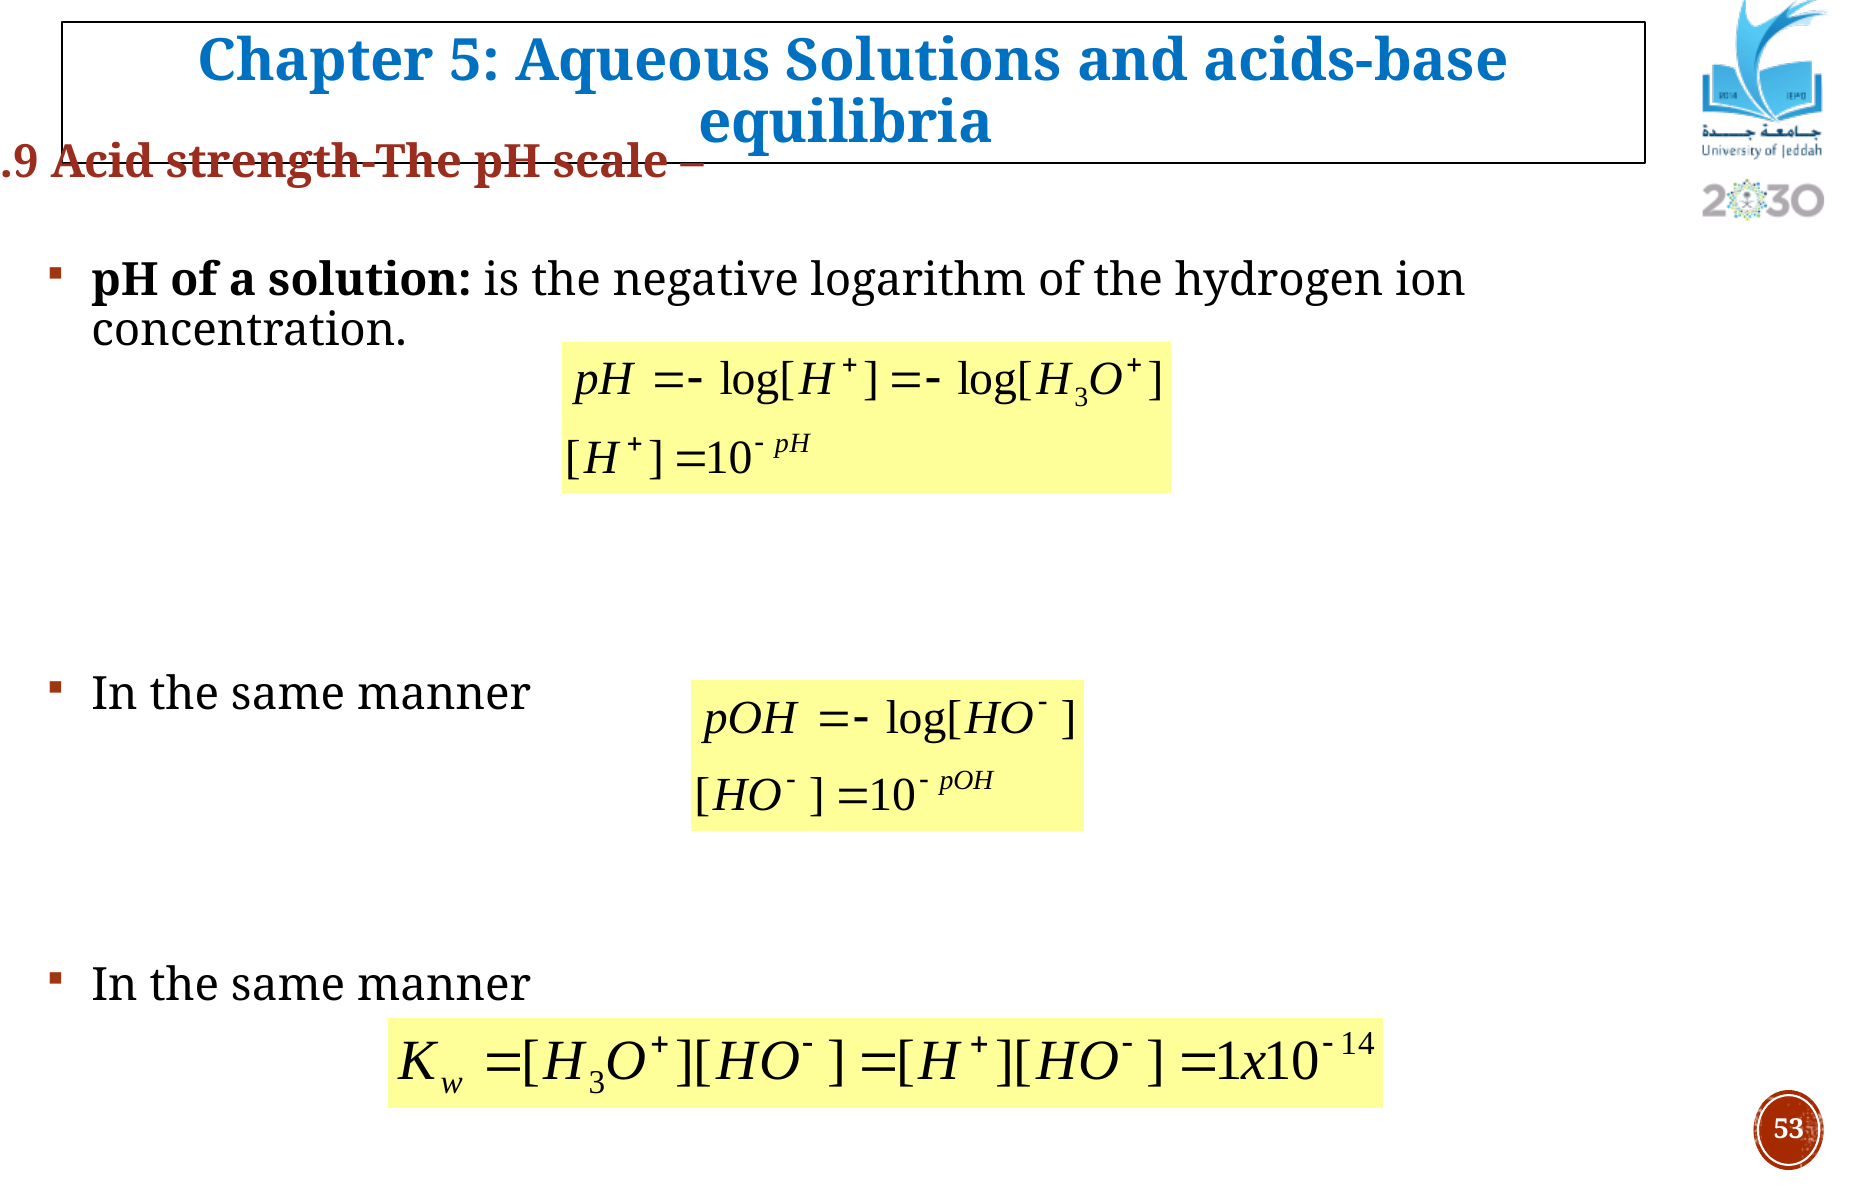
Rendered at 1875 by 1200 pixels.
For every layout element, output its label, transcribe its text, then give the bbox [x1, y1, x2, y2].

text_box 5.9 Acid strength-The pH scale – [0, 123, 719, 194]
picture [1681, 0, 1846, 227]
list pH of a solution: is the negative logarithm of the hydrogen ion concentration. In the same manner In the same manner [12, 248, 1645, 1173]
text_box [693, 682, 1083, 829]
slide_number 53 [1739, 1097, 1838, 1162]
text_box Chapter 5: Aqueous Solutions and acids-base equilibria [61, 21, 1646, 164]
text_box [565, 345, 1169, 491]
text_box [393, 1022, 1380, 1105]
text_box Acid and Base Strength [137, 0, 1681, 129]
